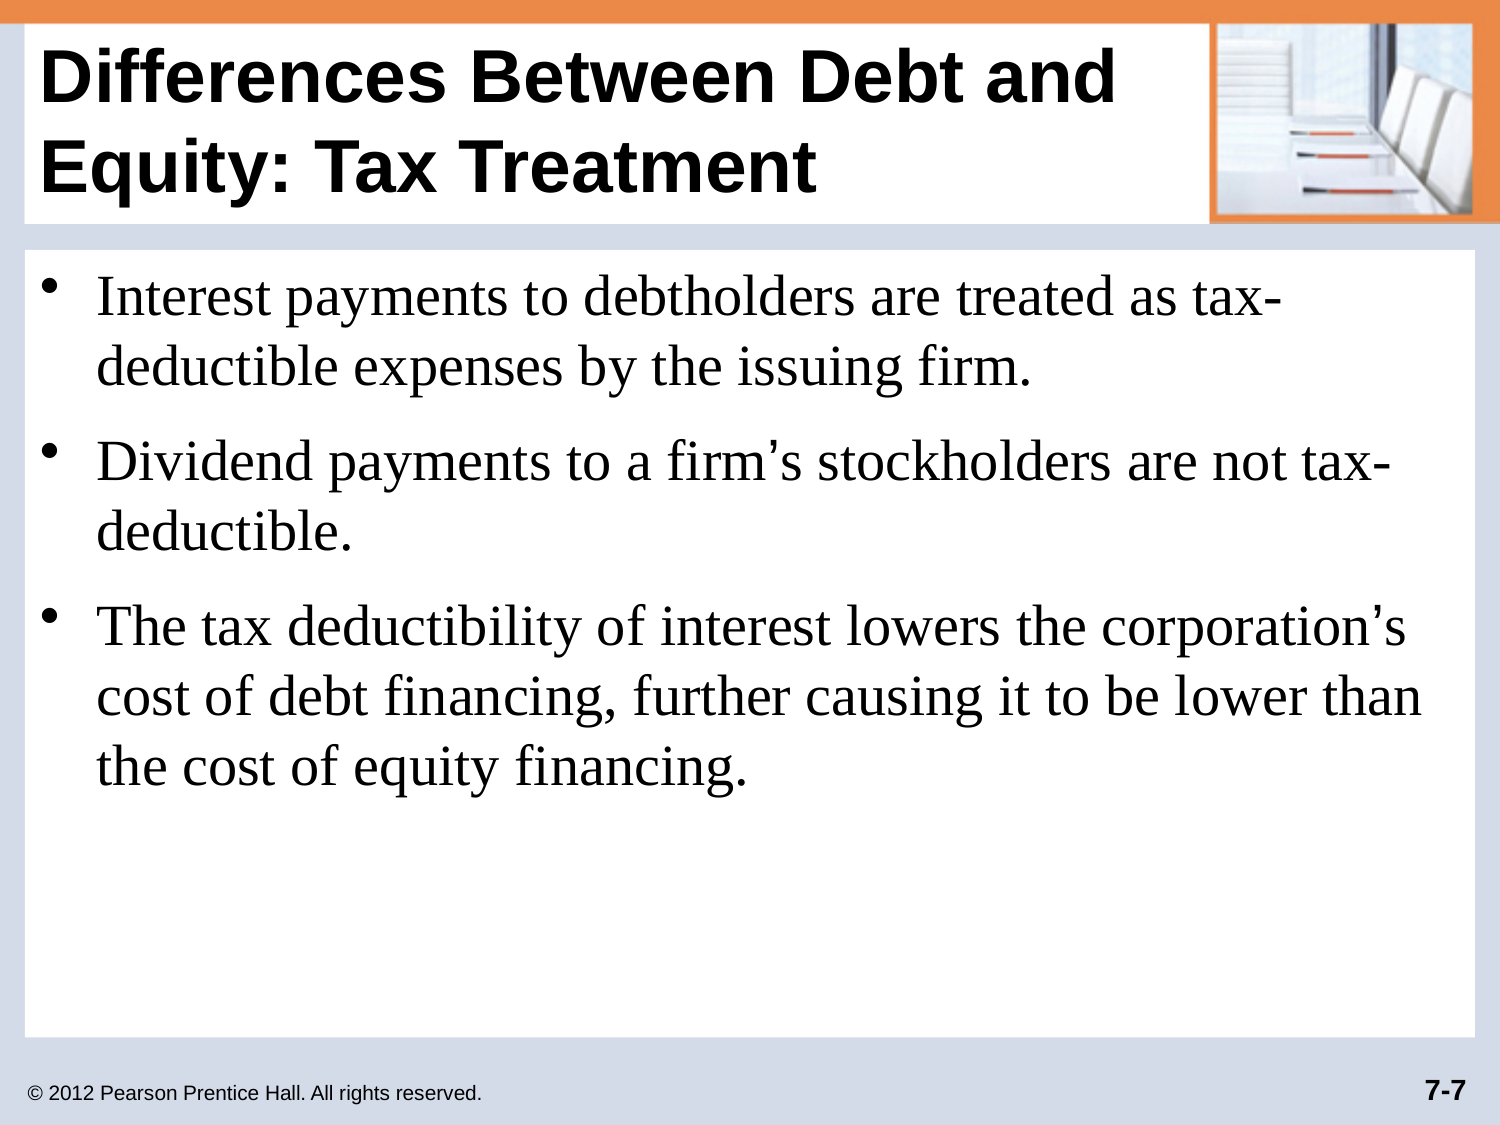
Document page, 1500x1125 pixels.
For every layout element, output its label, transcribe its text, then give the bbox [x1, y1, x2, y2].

list Interest payments to debtholders are treated as tax-deductible expenses by the issuing firm. Dividend payments to a firm’s stockholders are not tax-deductible. The tax deductibility of interest lowers the corporation’s cost of debt financing, further causing it to be lower than the cost of equity financing. [24, 249, 1476, 1013]
slide_number 7-7 [1331, 1038, 1482, 1114]
footer © 2012 Pearson Prentice Hall. All rights reserved. [12, 1037, 938, 1113]
title Differences Between Debt and Equity: Tax Treatment [24, 19, 1201, 216]
picture [0, 0, 1500, 224]
